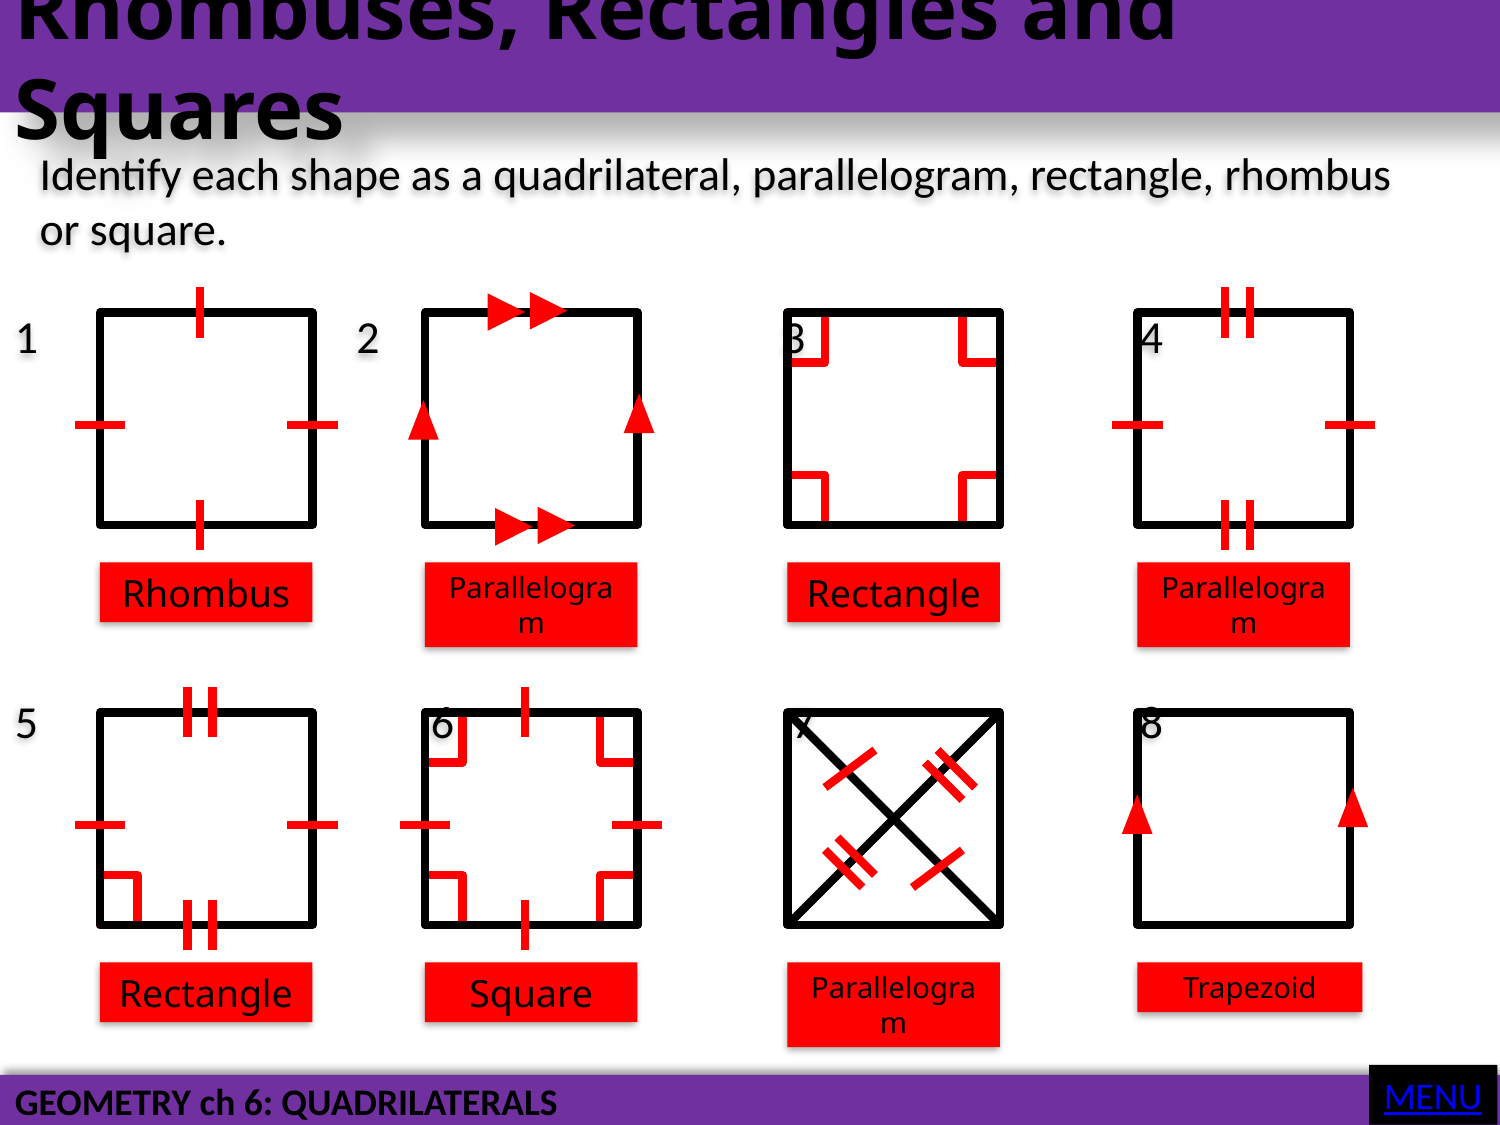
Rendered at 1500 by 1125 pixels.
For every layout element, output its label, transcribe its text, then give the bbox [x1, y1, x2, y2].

text_box 2 3 4 5 6 7 8 [0, 299, 1500, 810]
text_box [486, 292, 501, 299]
text_box [1336, 818, 1370, 829]
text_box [937, 749, 976, 788]
text_box Identify each shape as a quadrilateral, parallelogram, rectangle, rhombus or square. [24, 137, 1450, 263]
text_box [837, 837, 876, 876]
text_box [912, 849, 963, 888]
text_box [787, 712, 1001, 926]
text_box Parallelogram [787, 962, 1000, 1048]
text_box [529, 291, 546, 299]
text_box [1121, 818, 1154, 835]
text_box Rhombuses, Rectangles and Squares [0, 0, 1500, 114]
text_box [1137, 818, 1351, 926]
text_box MENU [1369, 1064, 1498, 1125]
text_box [99, 818, 313, 926]
text_box Rectangle [99, 962, 313, 1023]
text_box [824, 849, 863, 888]
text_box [824, 749, 876, 788]
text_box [924, 762, 963, 801]
text_box Square [424, 962, 638, 1023]
text_box Trapezoid [1137, 962, 1363, 1013]
text_box [424, 818, 638, 926]
text_box GEOMETRY ch 6: QUADRILATERALS [0, 1073, 1369, 1125]
